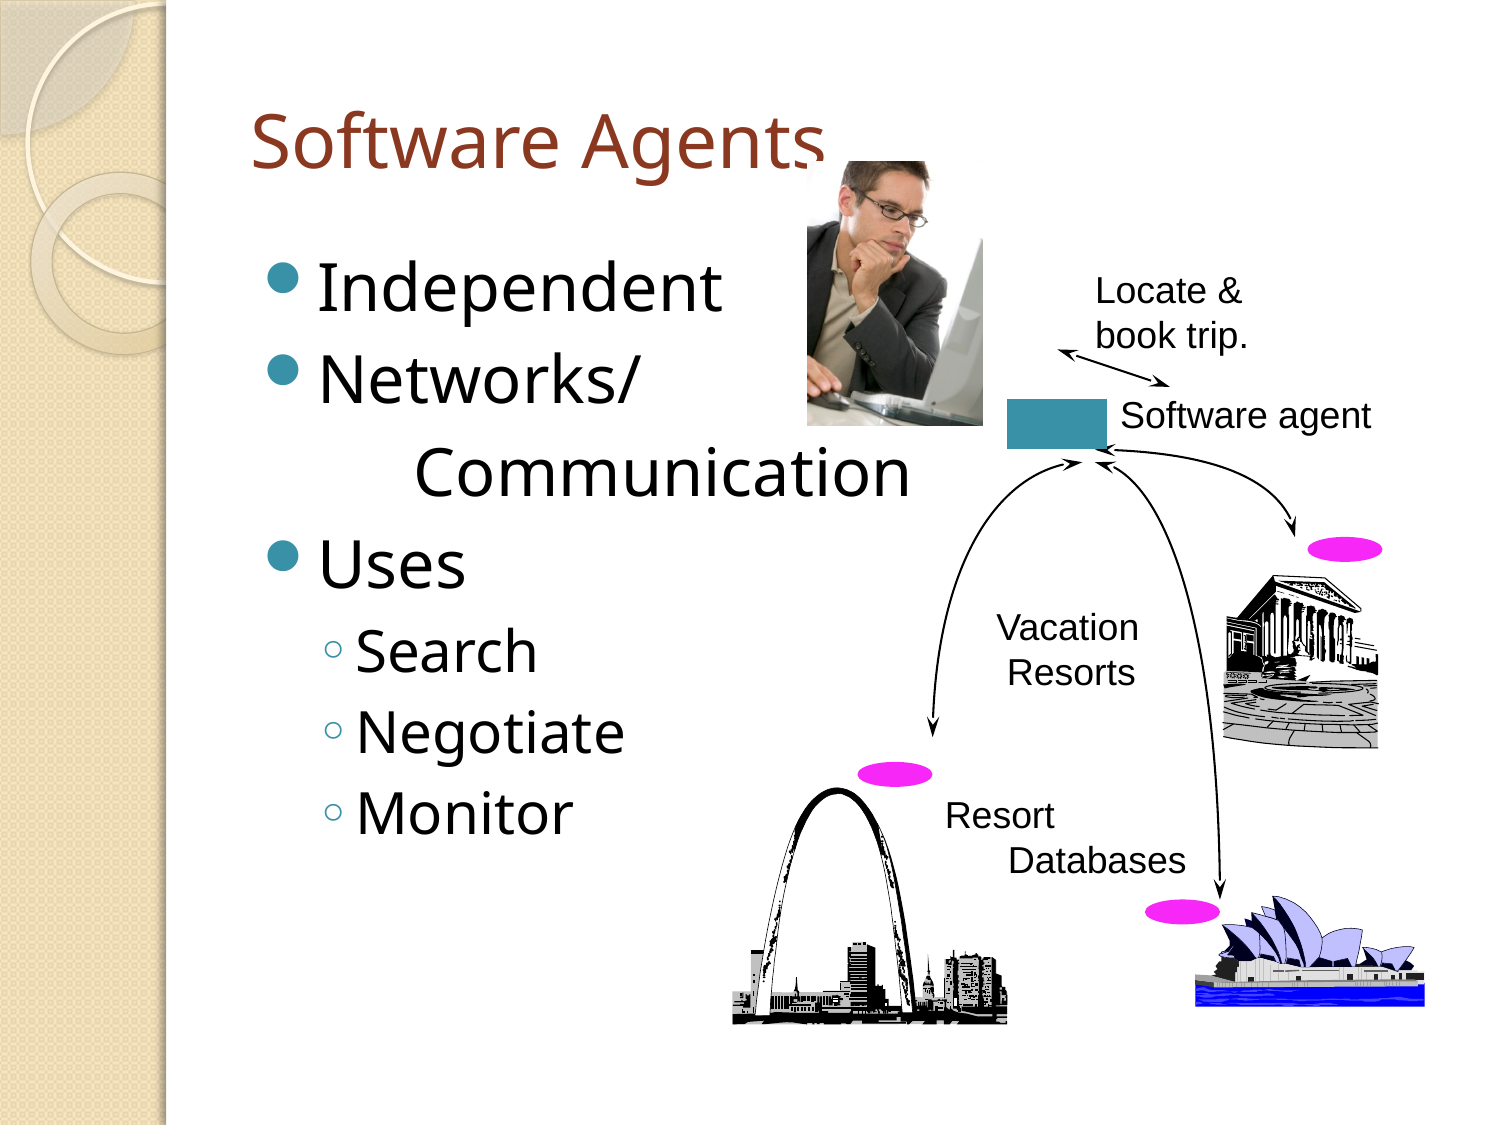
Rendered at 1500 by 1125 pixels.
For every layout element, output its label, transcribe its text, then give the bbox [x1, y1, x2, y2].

picture [807, 161, 983, 426]
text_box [732, 786, 1008, 1025]
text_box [1194, 895, 1425, 1007]
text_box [1221, 574, 1380, 750]
list Independent Networks/ Communication Uses Search Negotiate Monitor [235, 237, 1466, 1025]
title Software Agents [235, 45, 1466, 233]
